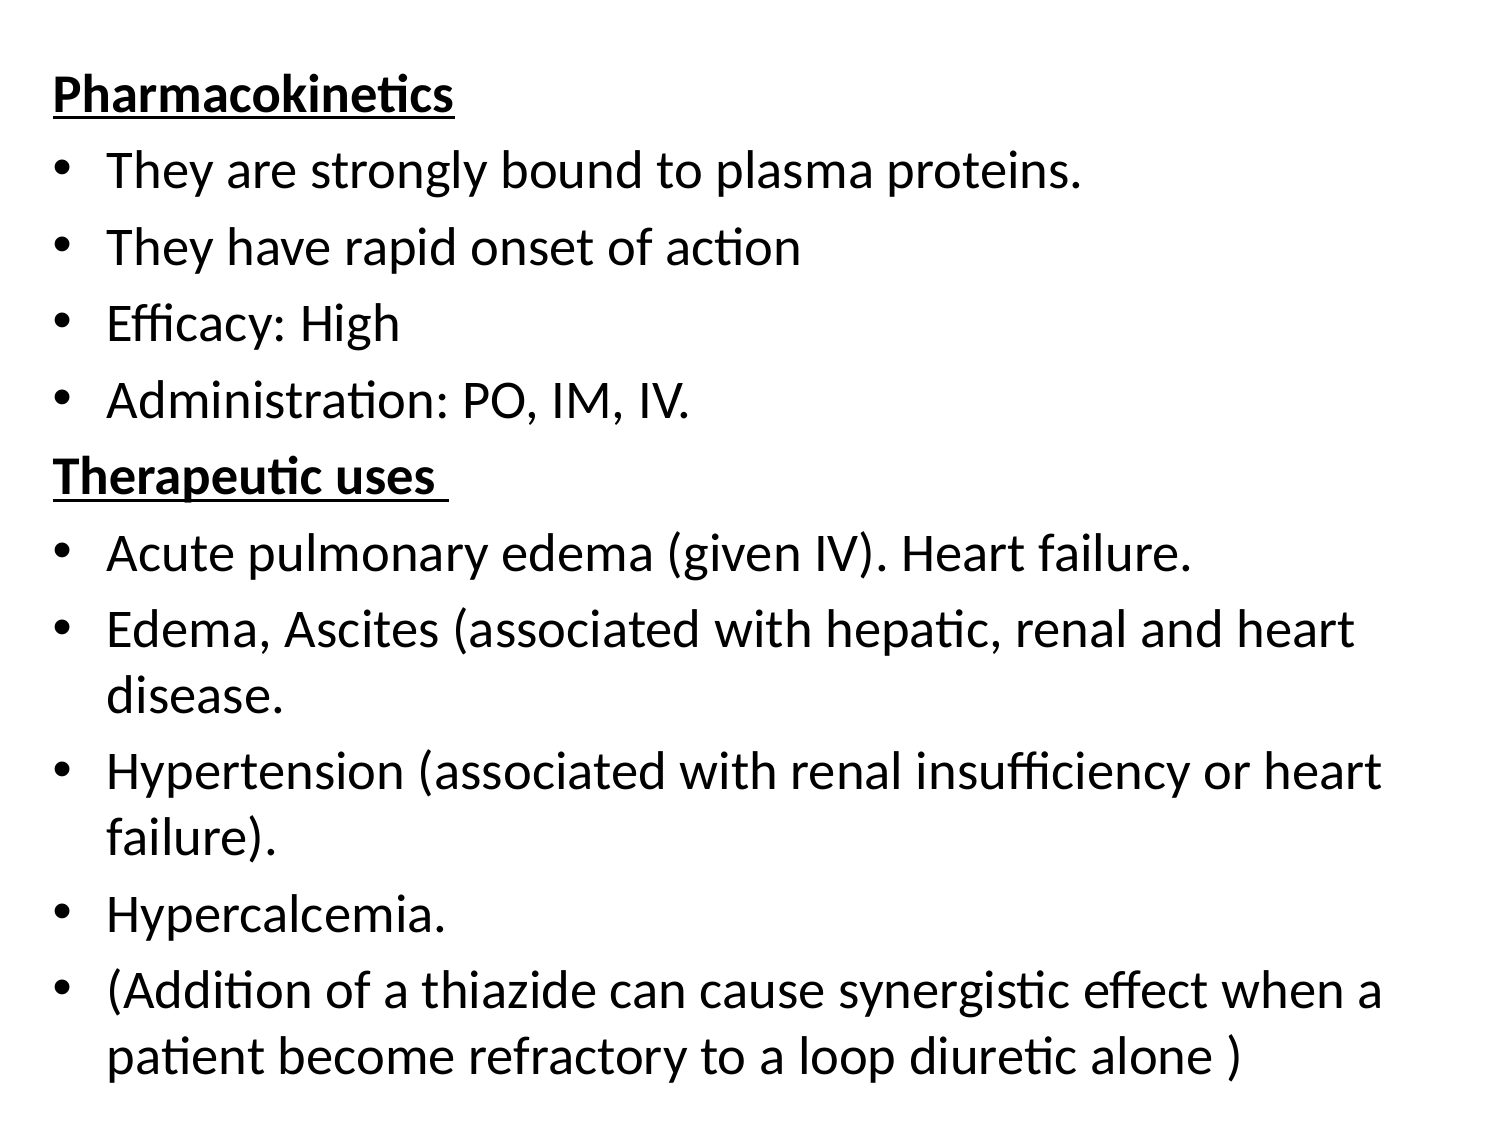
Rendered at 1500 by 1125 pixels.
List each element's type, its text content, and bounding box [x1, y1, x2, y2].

list Pharmacokinetics They are strongly bound to plasma proteins. They have rapid onset of action Efficacy: High Administration: PO, IM, IV. Therapeutic uses Acute pulmonary edema (given IV). Heart failure. Edema, Ascites (associated with hepatic, renal and heart disease. Hypertension (associated with renal insufficiency or heart failure). Hypercalcemia. (Addition of a thiazide can cause synergistic effect when a patient become refractory to a loop diuretic alone ) [37, 50, 1488, 1100]
